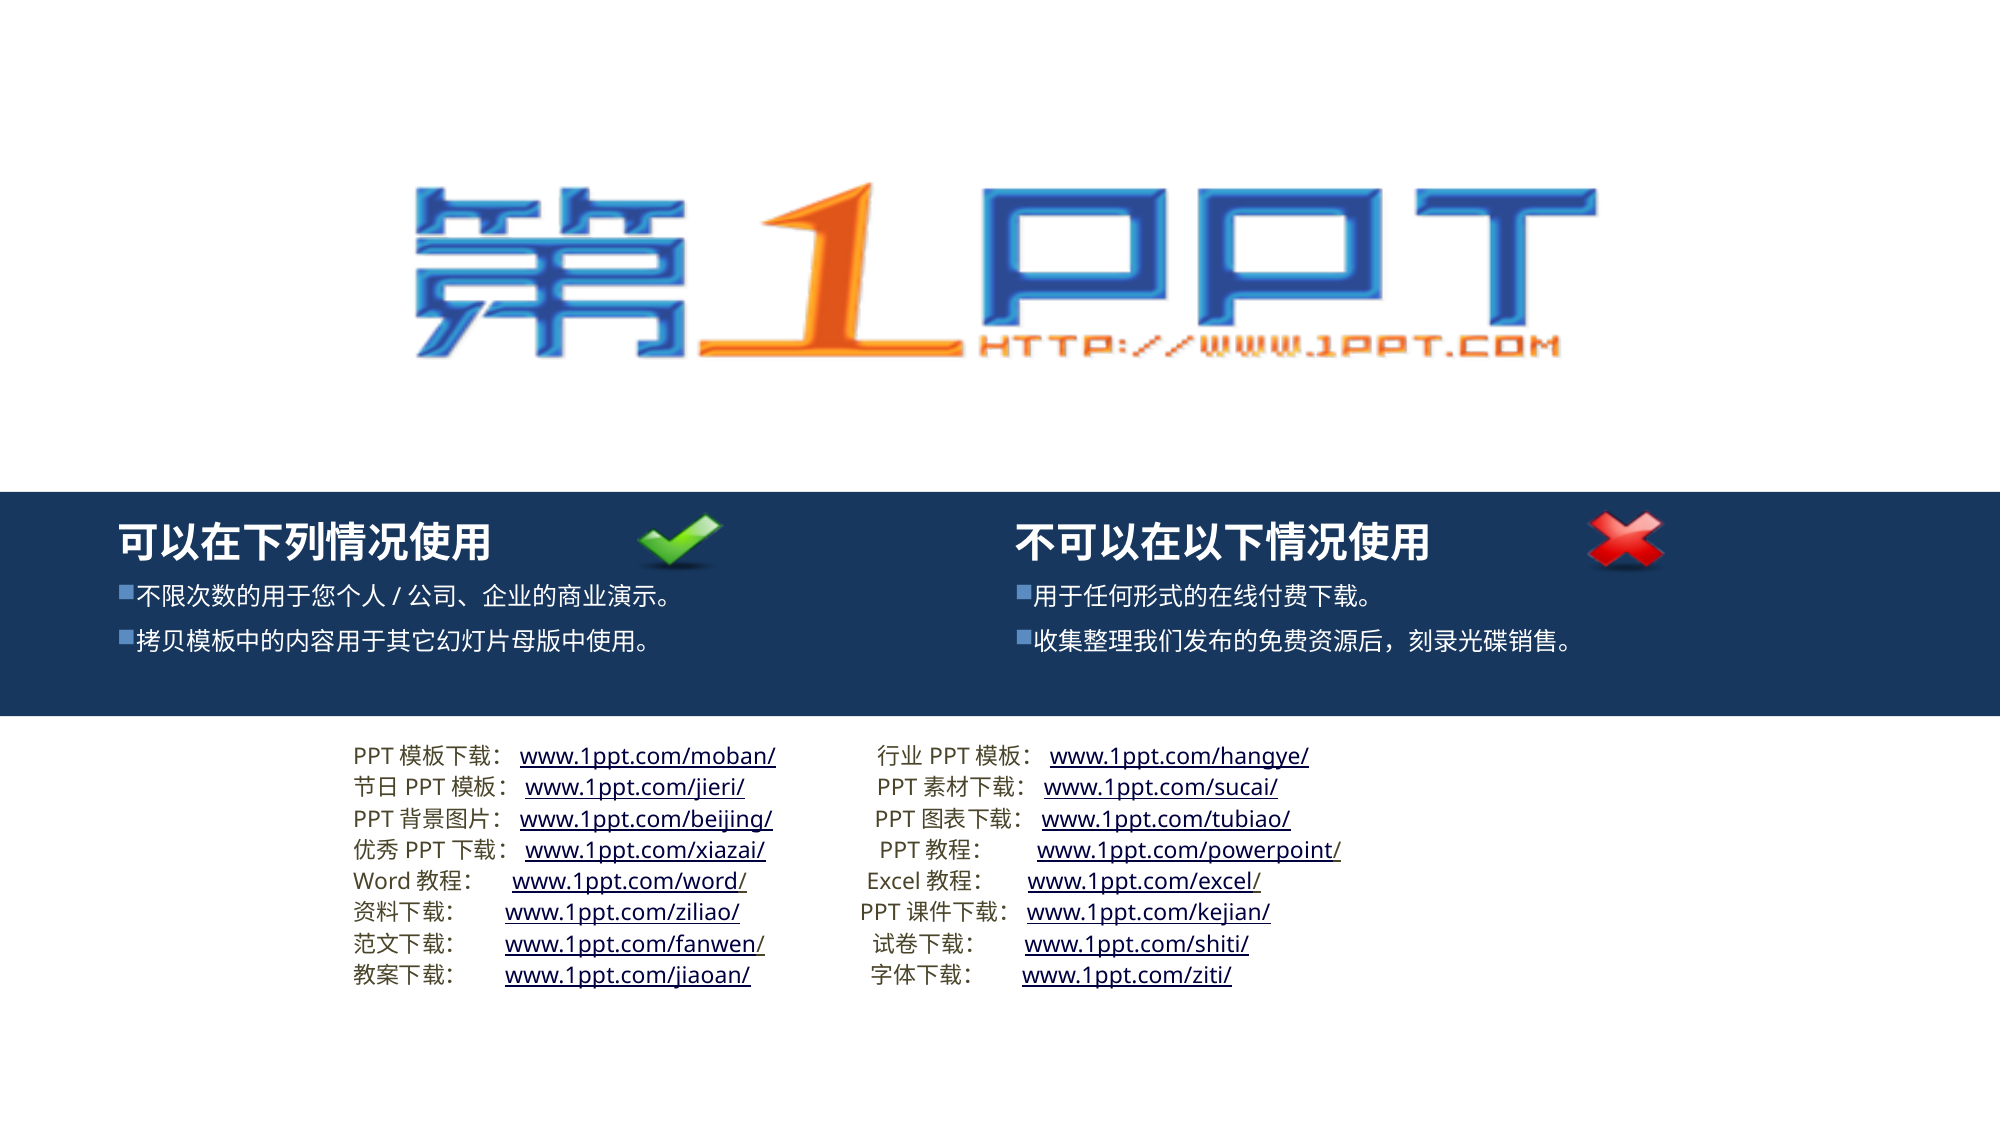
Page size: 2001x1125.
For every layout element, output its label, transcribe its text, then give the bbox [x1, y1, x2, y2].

picture [637, 507, 724, 573]
text_box PPT模板下载：www.1ppt.com/moban/ 行业PPT模板：www.1ppt.com/hangye/ 节日PPT模板：www.1ppt.com/jieri/ PPT素材下载：www.1ppt.com/sucai/ PPT背景图片：www.1ppt.com/beijing/ PPT图表下载：www.1ppt.com/tubiao/ 优秀PPT下载：www.1ppt.com/xiazai/ PPT教程： www.1ppt.com/powerpoint/ Word教程： www.1ppt.com/word/ Excel教程： www.1ppt.com/excel/ 资料下载： www.1ppt.com/ziliao/ PPT课件下载：www.1ppt.com/kejian/ 范文下载： www.1ppt.com/fanwen/ 试卷下载： www.1ppt.com/shiti/ 教案下载： www.1ppt.com/jiaoan/ 字体下载： www.1ppt.com/ziti/ [336, 762, 1752, 1008]
text_box [0, 491, 2000, 717]
picture [179, 51, 1867, 492]
picture [1581, 507, 1669, 573]
text_box 可以在下列情况使用 不限次数的用于您个人/公司、企业的商业演示。 拷贝模板中的内容用于其它幻灯片母版中使用。 [102, 508, 1000, 774]
text_box 不可以在以下情况使用 用于任何形式的在线付费下载。 收集整理我们发布的免费资源后，刻录光碟销售。 [999, 508, 1898, 762]
